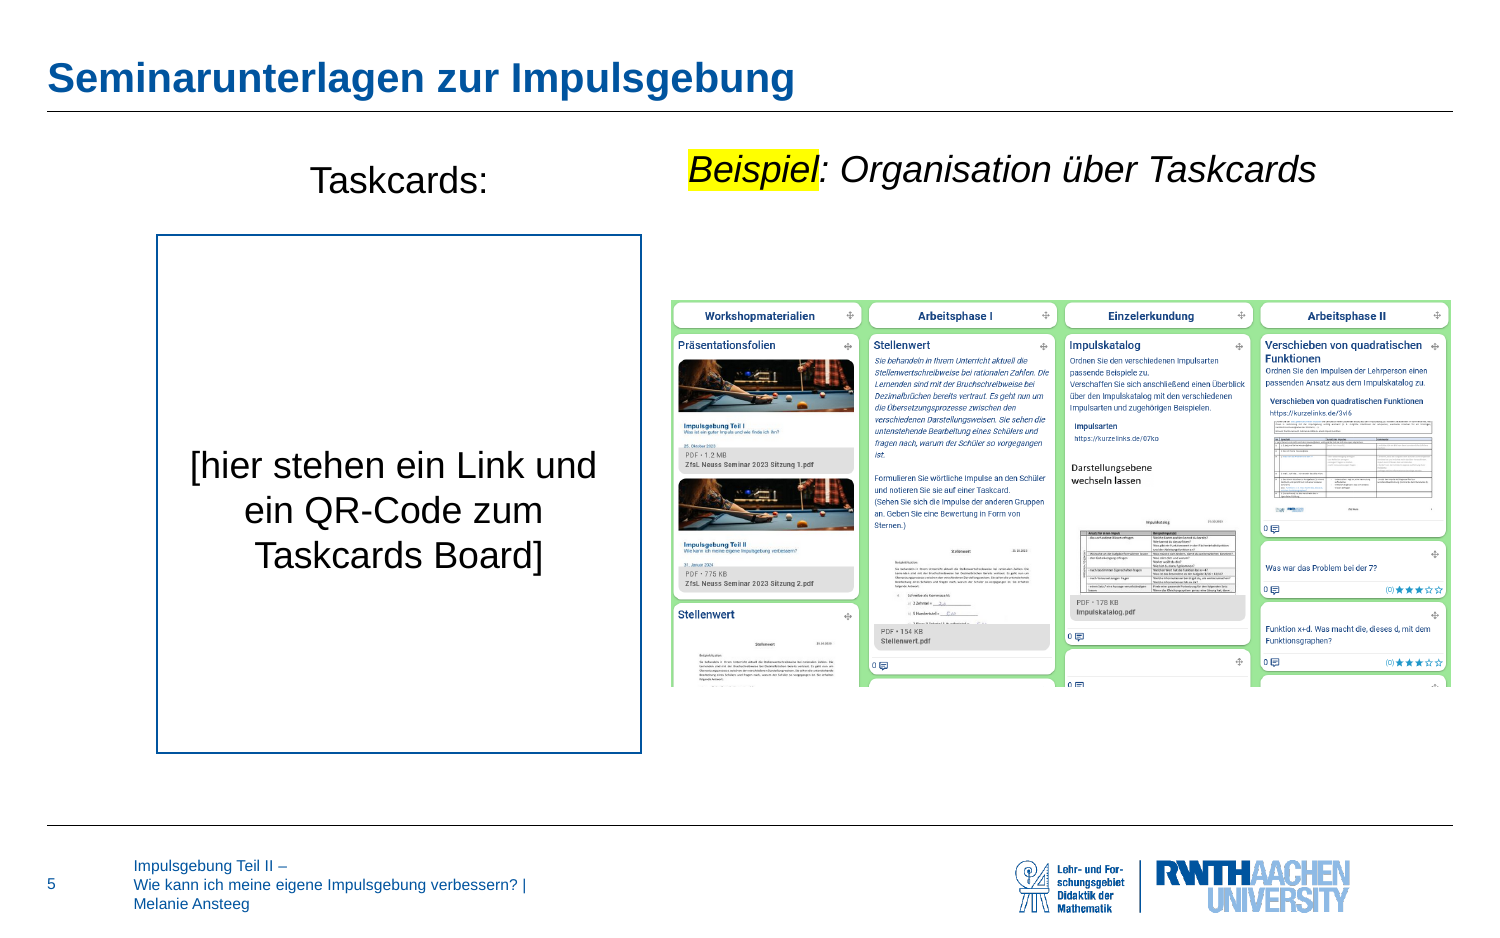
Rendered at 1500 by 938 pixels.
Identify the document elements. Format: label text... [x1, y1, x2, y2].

picture [671, 300, 1451, 688]
text_box Beispiel: Organisation über Taskcards [673, 138, 1332, 198]
title Seminarunterlagen zur Impulsgebung [47, 27, 1453, 102]
text_box Taskcards: [294, 148, 504, 208]
text_box [156, 234, 642, 754]
picture [999, 834, 1365, 938]
